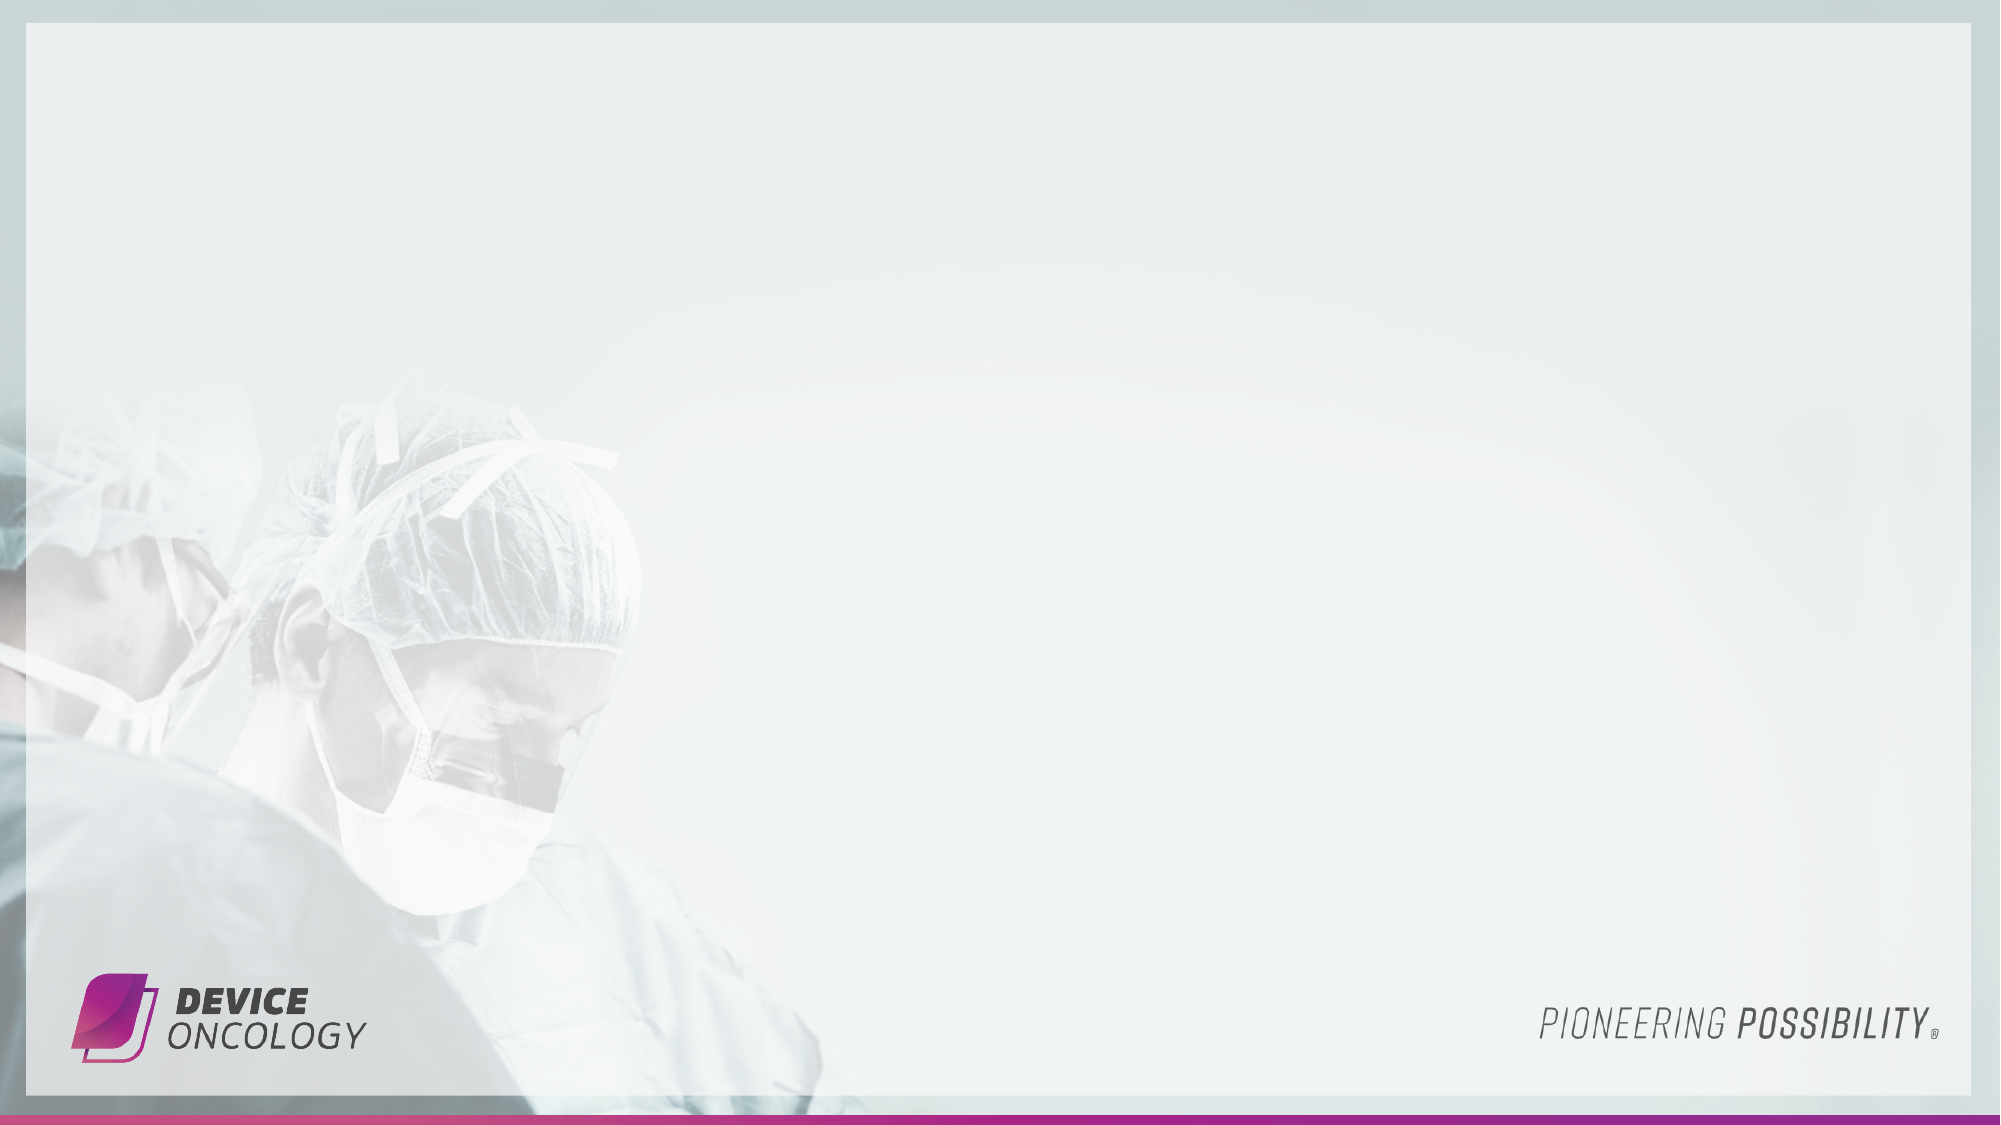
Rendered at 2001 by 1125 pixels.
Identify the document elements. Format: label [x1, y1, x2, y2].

picture [0, 973, 2000, 1125]
